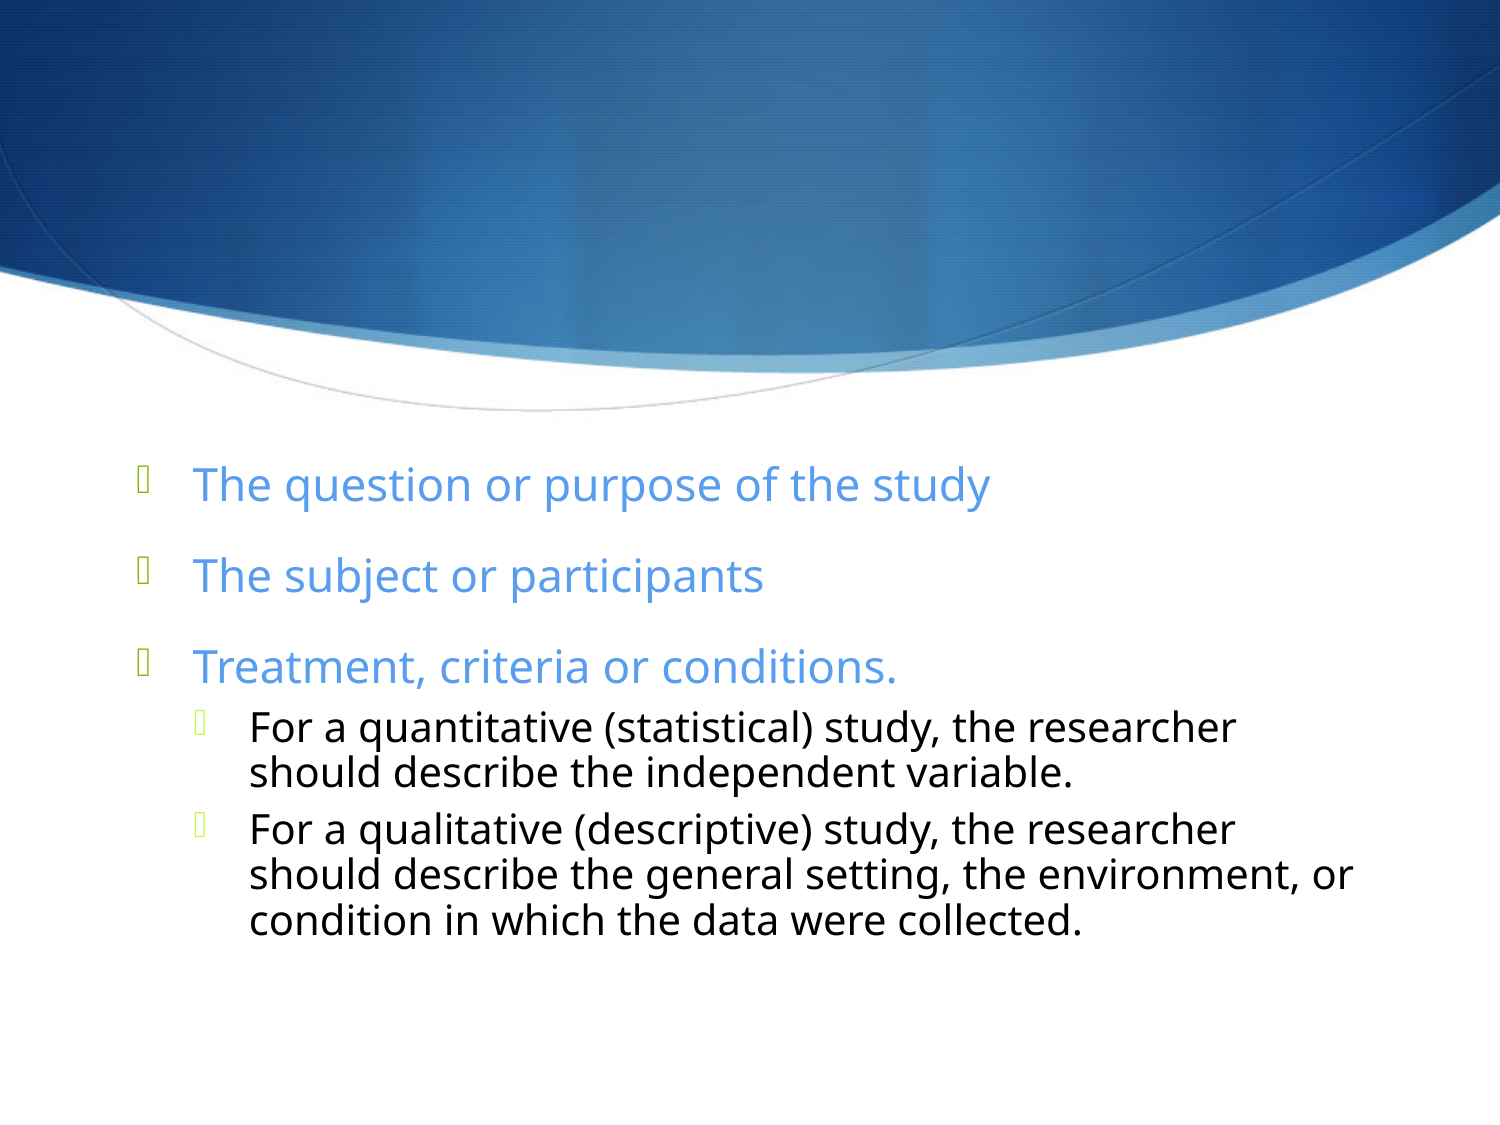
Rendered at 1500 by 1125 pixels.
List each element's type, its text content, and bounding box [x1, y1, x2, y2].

picture [0, 0, 1500, 1125]
list The question or purpose of the study The subject or participants Treatment, criteria or conditions. For a quantitative (statistical) study, the researcher should describe the independent variable. For a qualitative (descriptive) study, the researcher should describe the general setting, the environment, or condition in which the data were collected. [121, 454, 1379, 991]
